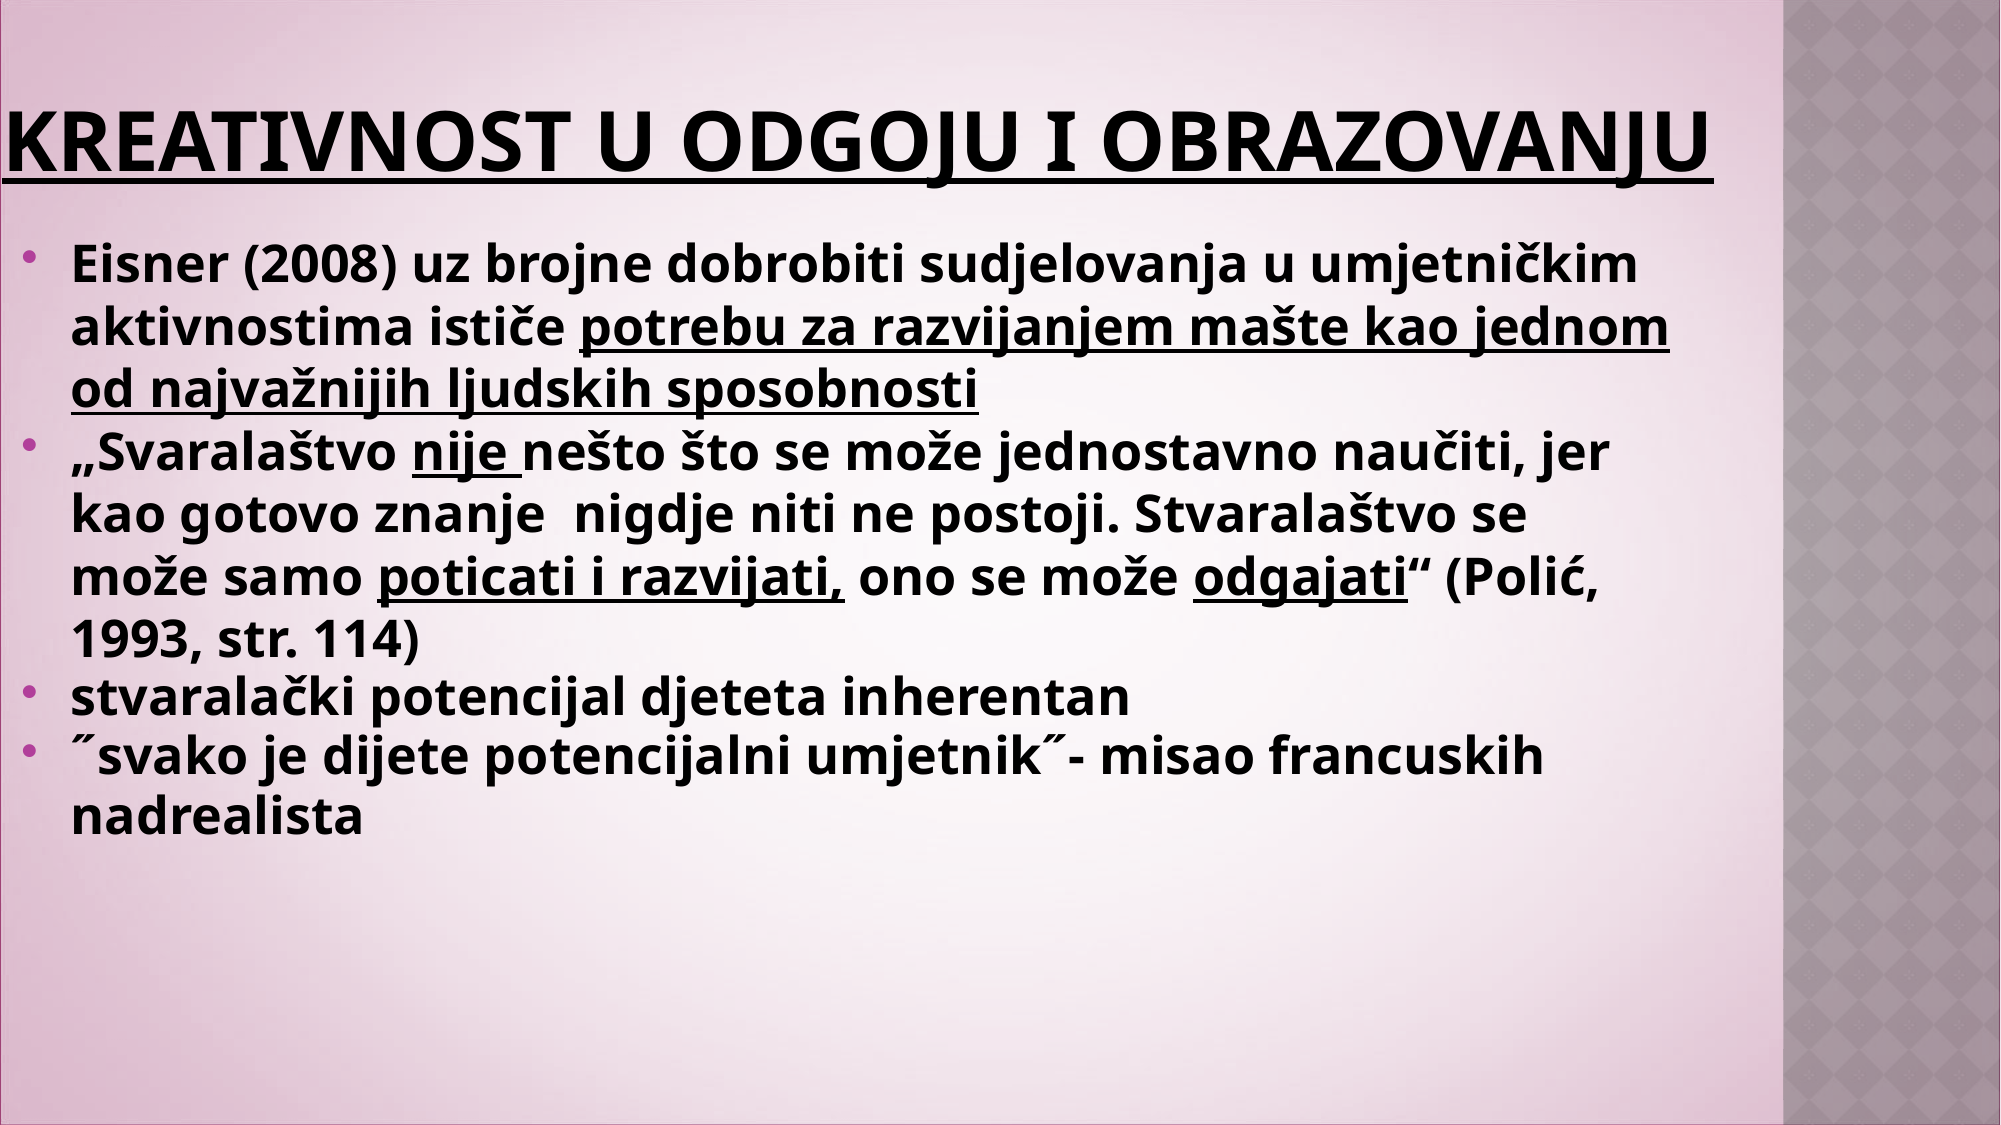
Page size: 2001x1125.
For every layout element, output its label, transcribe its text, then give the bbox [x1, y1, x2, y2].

title kreativnost u odgoju i obrazovanju [0, 0, 1867, 189]
list Eisner (2008) uz brojne dobrobiti sudjelovanja u umjetničkim aktivnostima ističe potrebu za razvijanjem mašte kao jednom od najvažnijih ljudskih sposobnosti „Svaralaštvo nije nešto što se može jednostavno naučiti, jer kao gotovo znanje nigdje niti ne postoji. Stvaralaštvo se može samo poticati i razvijati, ono se može odgajati“ (Polić, 1993, str. 114) stvaralački potencijal djeteta inherentan ˝svako je dijete potencijalni umjetnik˝- misao francuskih nadrealista [6, 222, 1691, 1125]
